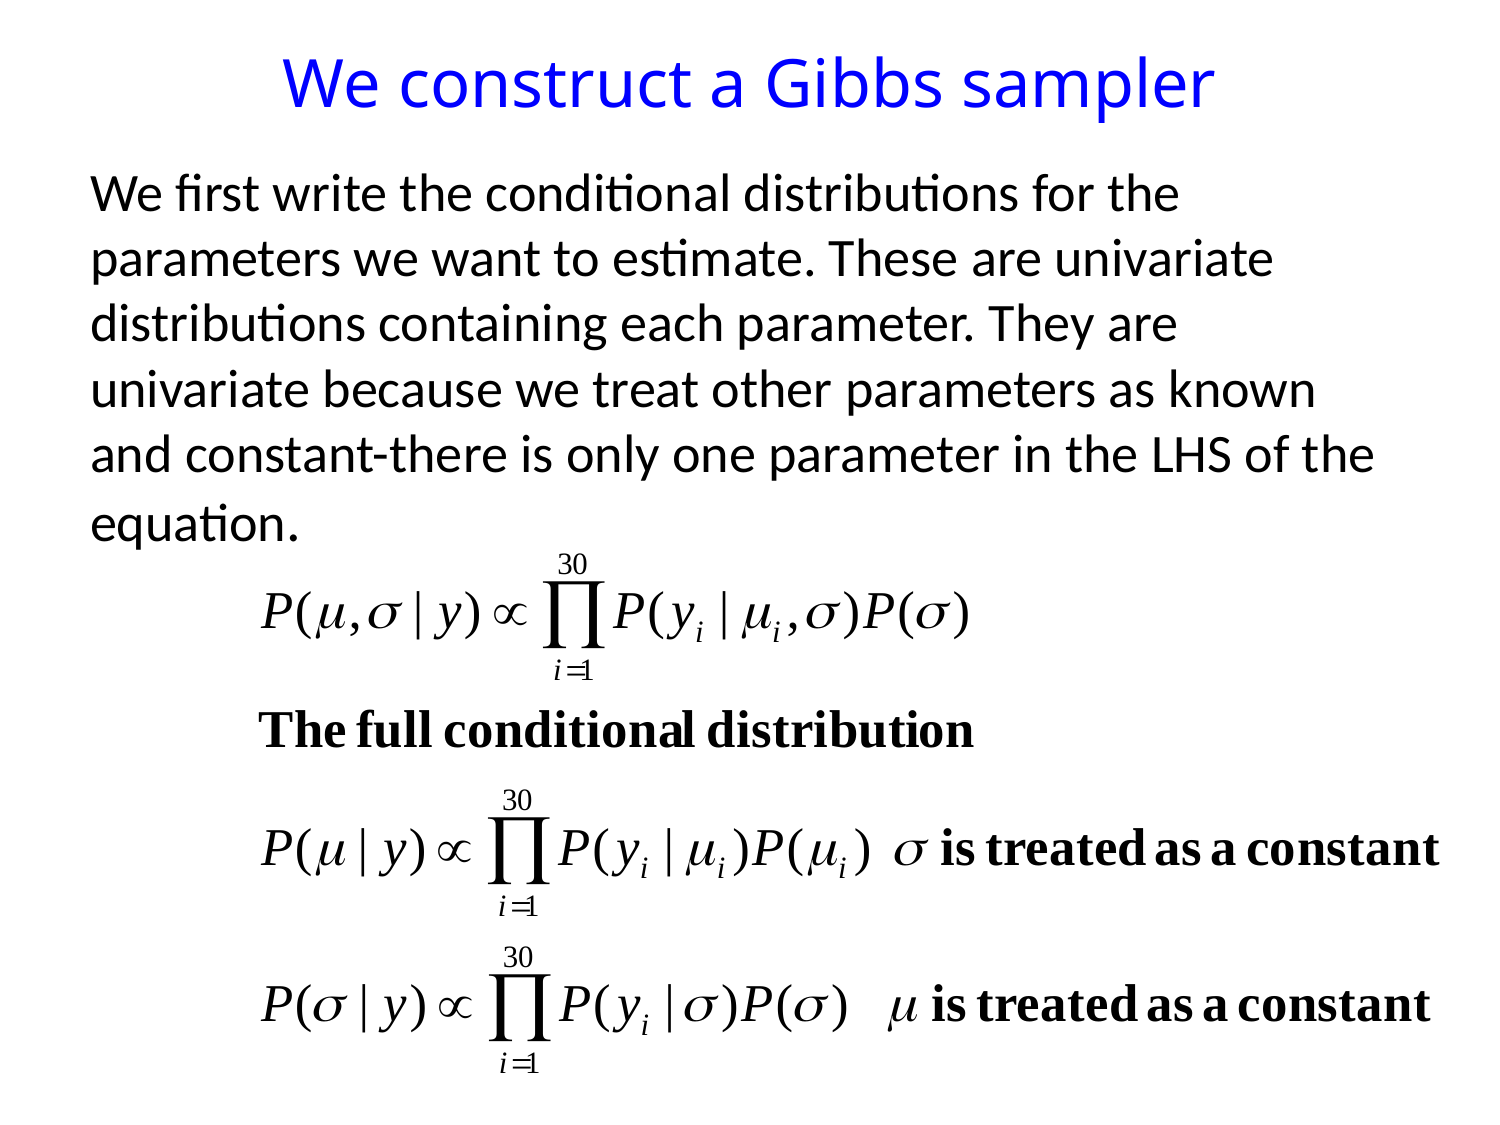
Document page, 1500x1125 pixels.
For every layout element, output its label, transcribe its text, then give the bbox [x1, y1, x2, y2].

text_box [251, 537, 1462, 1087]
list We first write the conditional distributions for the parameters we want to estimate. These are univariate distributions containing each parameter. They are univariate because we treat other parameters as known and constant-there is only one parameter in the LHS of the equation. [75, 149, 1425, 893]
title We construct a Gibbs sampler [75, 0, 1425, 149]
